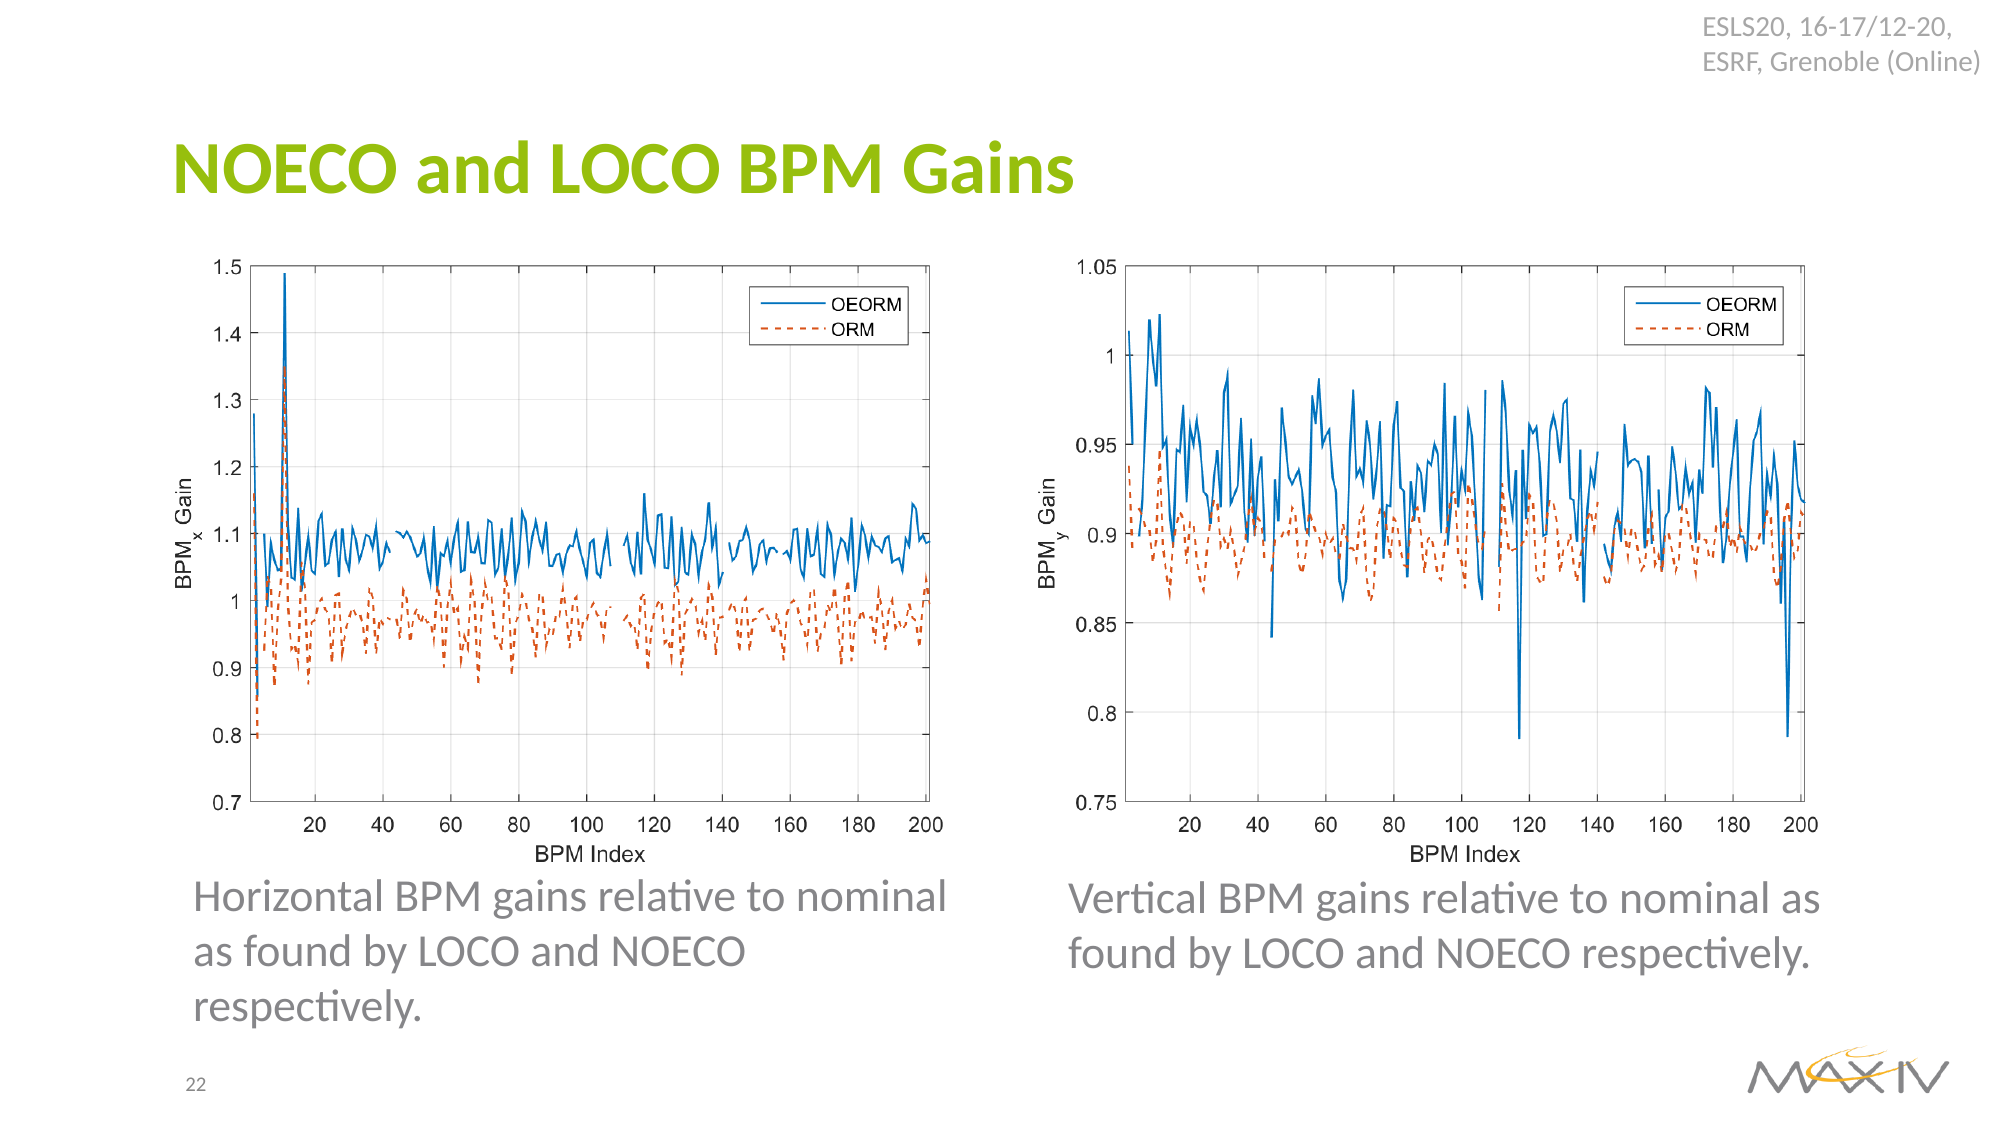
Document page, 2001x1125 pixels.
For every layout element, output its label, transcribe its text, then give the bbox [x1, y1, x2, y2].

picture [1746, 1045, 1951, 1094]
text_box Vertical BPM gains relative to nominal as found by LOCO and NOECO respectively. [1060, 873, 1838, 986]
picture [136, 216, 1887, 873]
title NOECO and LOCO BPM Gains [164, 0, 1827, 216]
slide_number 22 [173, 1062, 215, 1104]
text_box Horizontal BPM gains relative to nominal as found by LOCO and NOECO respectively. [185, 873, 963, 1038]
